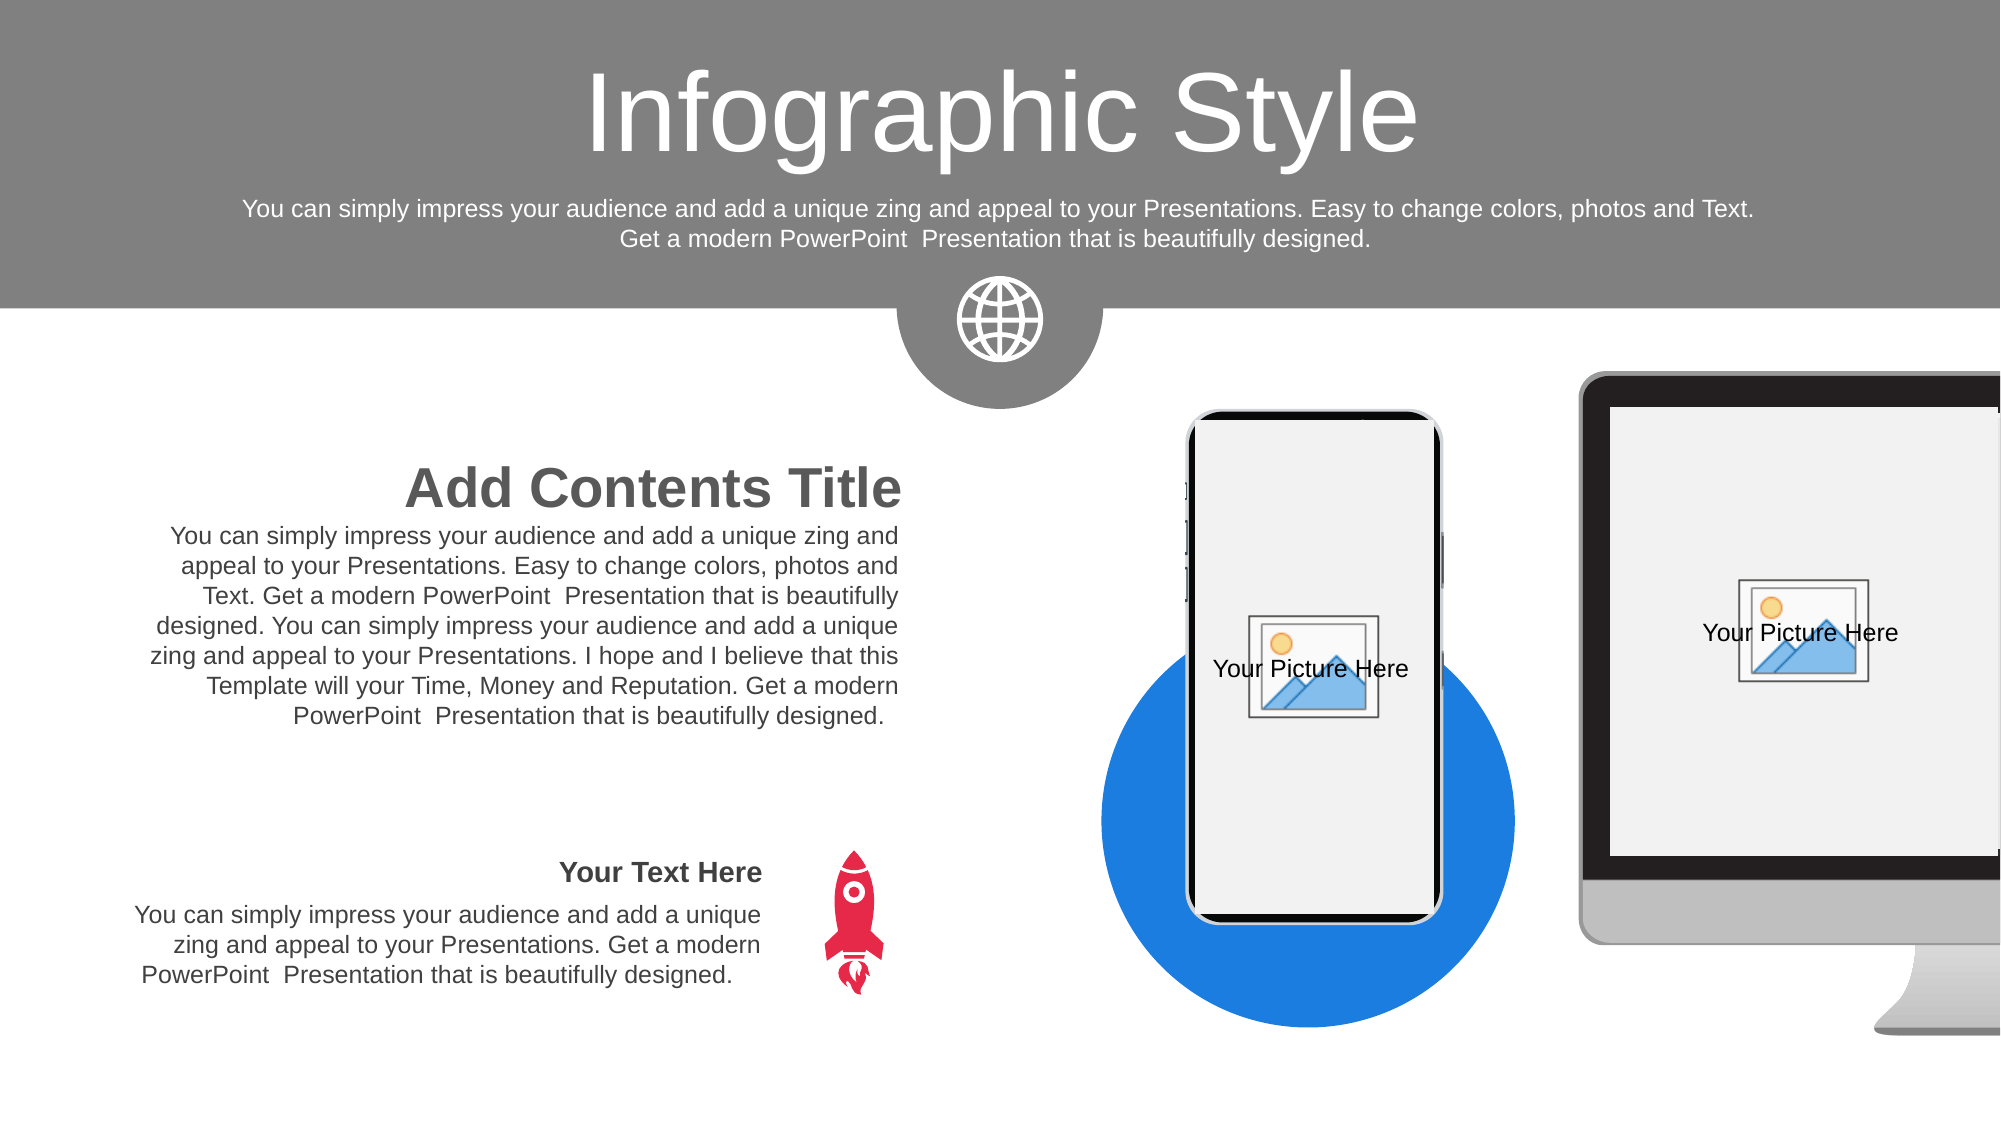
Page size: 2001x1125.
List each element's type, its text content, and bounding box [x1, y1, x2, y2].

picture [1610, 406, 1999, 856]
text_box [107, 846, 778, 998]
list Infographic Style [53, 55, 1952, 175]
text_box [955, 274, 1045, 364]
picture [1194, 420, 1434, 914]
text_box [823, 848, 885, 996]
text_box You can simply impress your audience and add a unique zing and appeal to your Presentations. Easy to change colors, photos and Text. Get a modern PowerPoint Presentation that is beautifully designed. [225, 184, 1775, 260]
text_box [107, 443, 918, 740]
